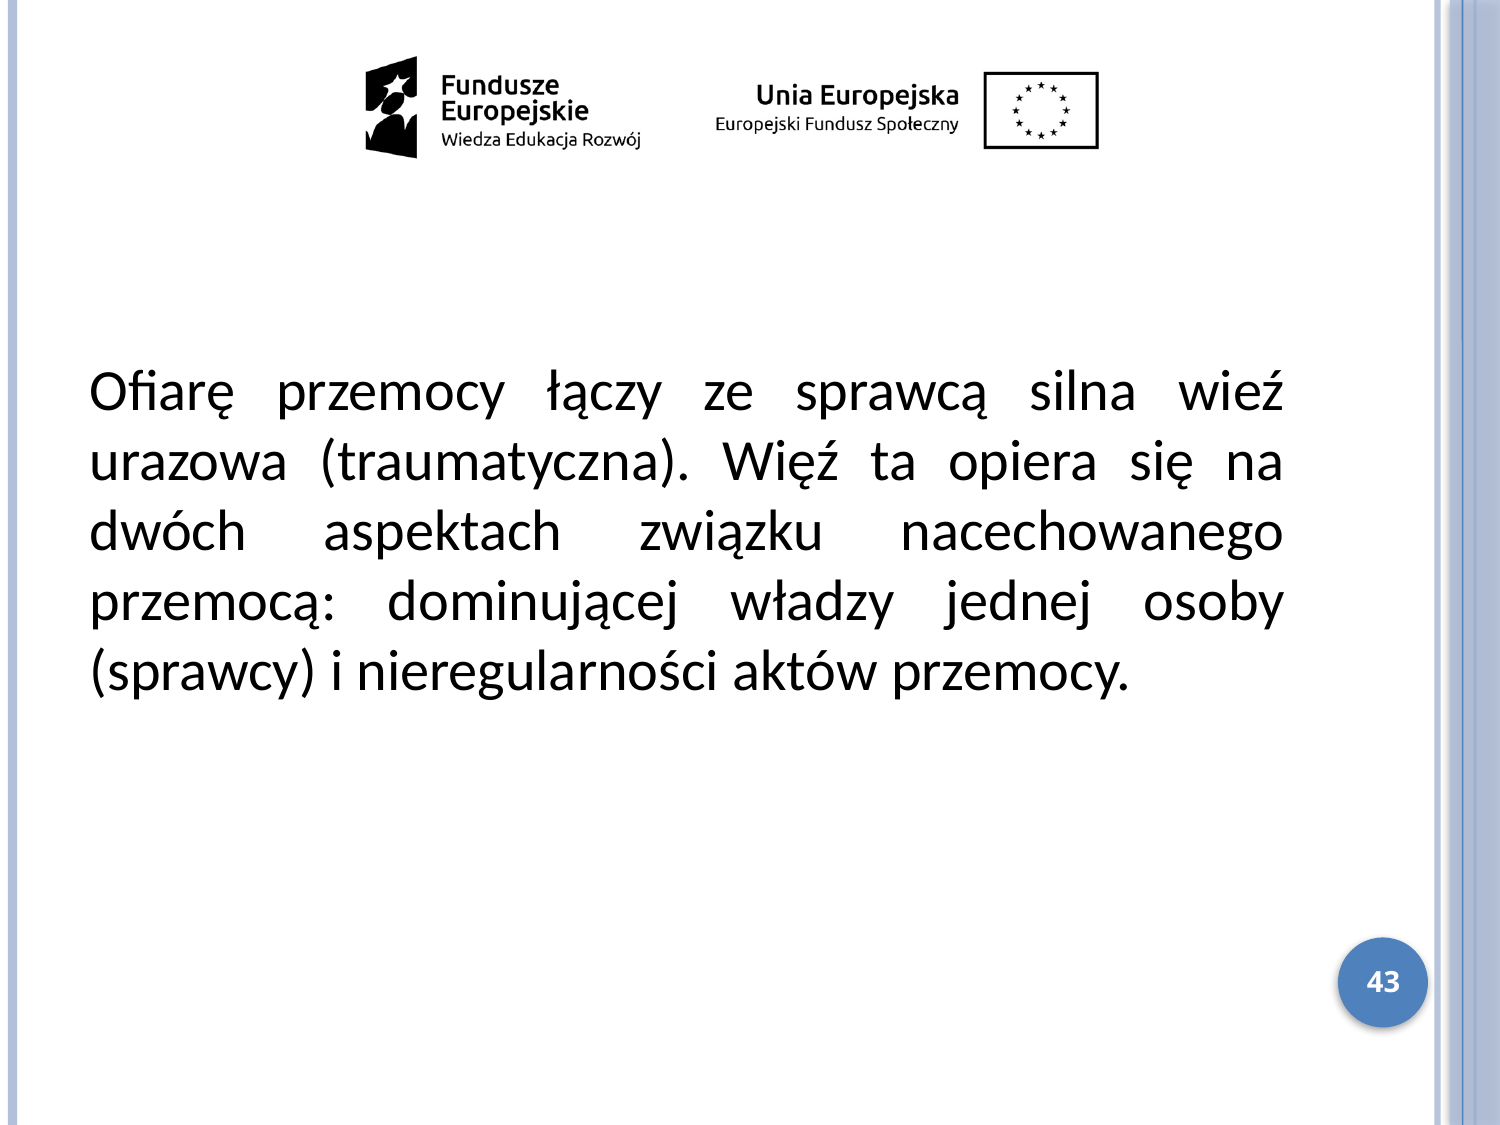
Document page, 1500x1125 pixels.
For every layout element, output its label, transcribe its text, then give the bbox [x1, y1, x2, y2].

list Ofiarę przemocy łączy ze sprawcą silna wieź urazowa (traumatyczna). Więź ta opiera się na dwóch aspektach związku nacechowanego przemocą: dominującej władzy jednej osoby (sprawcy) i nieregularności aktów przemocy. [75, 262, 1300, 1062]
slide_number 43 [1333, 940, 1434, 1027]
picture [340, 30, 1124, 184]
